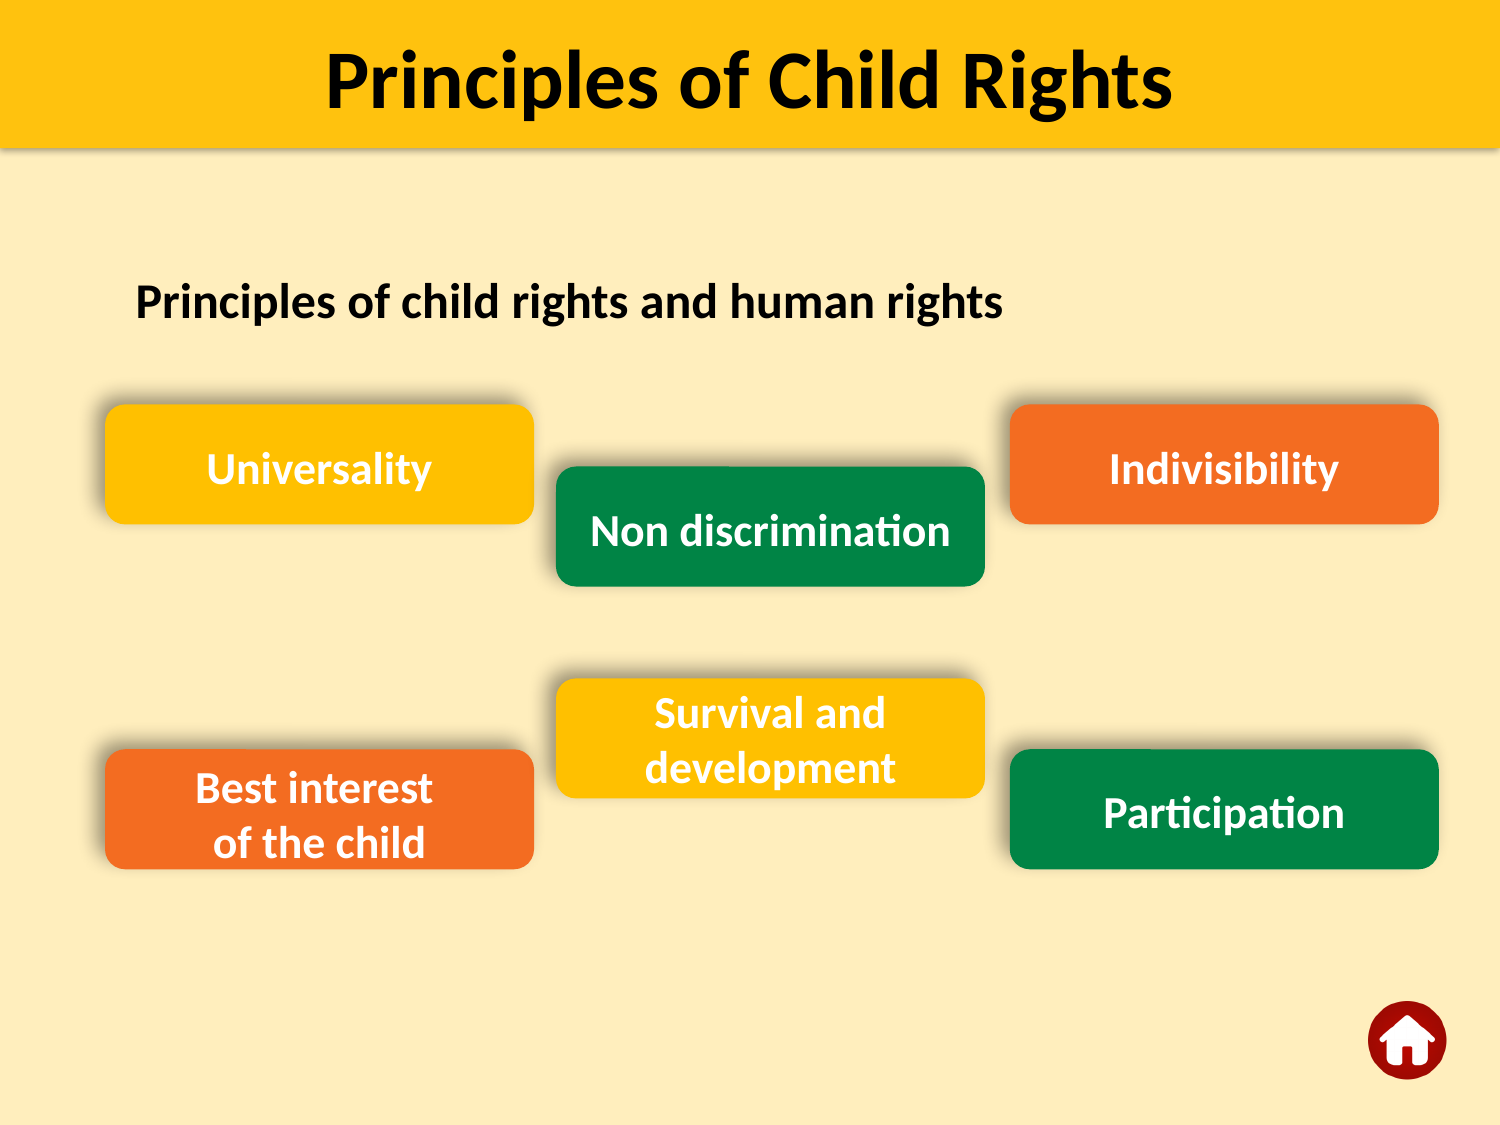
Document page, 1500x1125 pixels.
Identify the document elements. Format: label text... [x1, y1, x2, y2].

text_box Principles of child rights and human rights [120, 261, 1242, 336]
text_box Best interest of the child [105, 750, 534, 876]
text_box Non discrimination [556, 493, 985, 563]
text_box [1009, 403, 1440, 526]
picture [1359, 992, 1455, 1088]
text_box [104, 403, 535, 526]
text_box Universality [105, 430, 534, 501]
text_box Principles of Child Rights [0, 17, 1500, 133]
text_box Indivisibility [1009, 430, 1439, 501]
text_box [1009, 748, 1440, 871]
text_box [555, 465, 986, 588]
text_box Participation [1009, 775, 1439, 846]
text_box Survival and development [556, 675, 985, 801]
